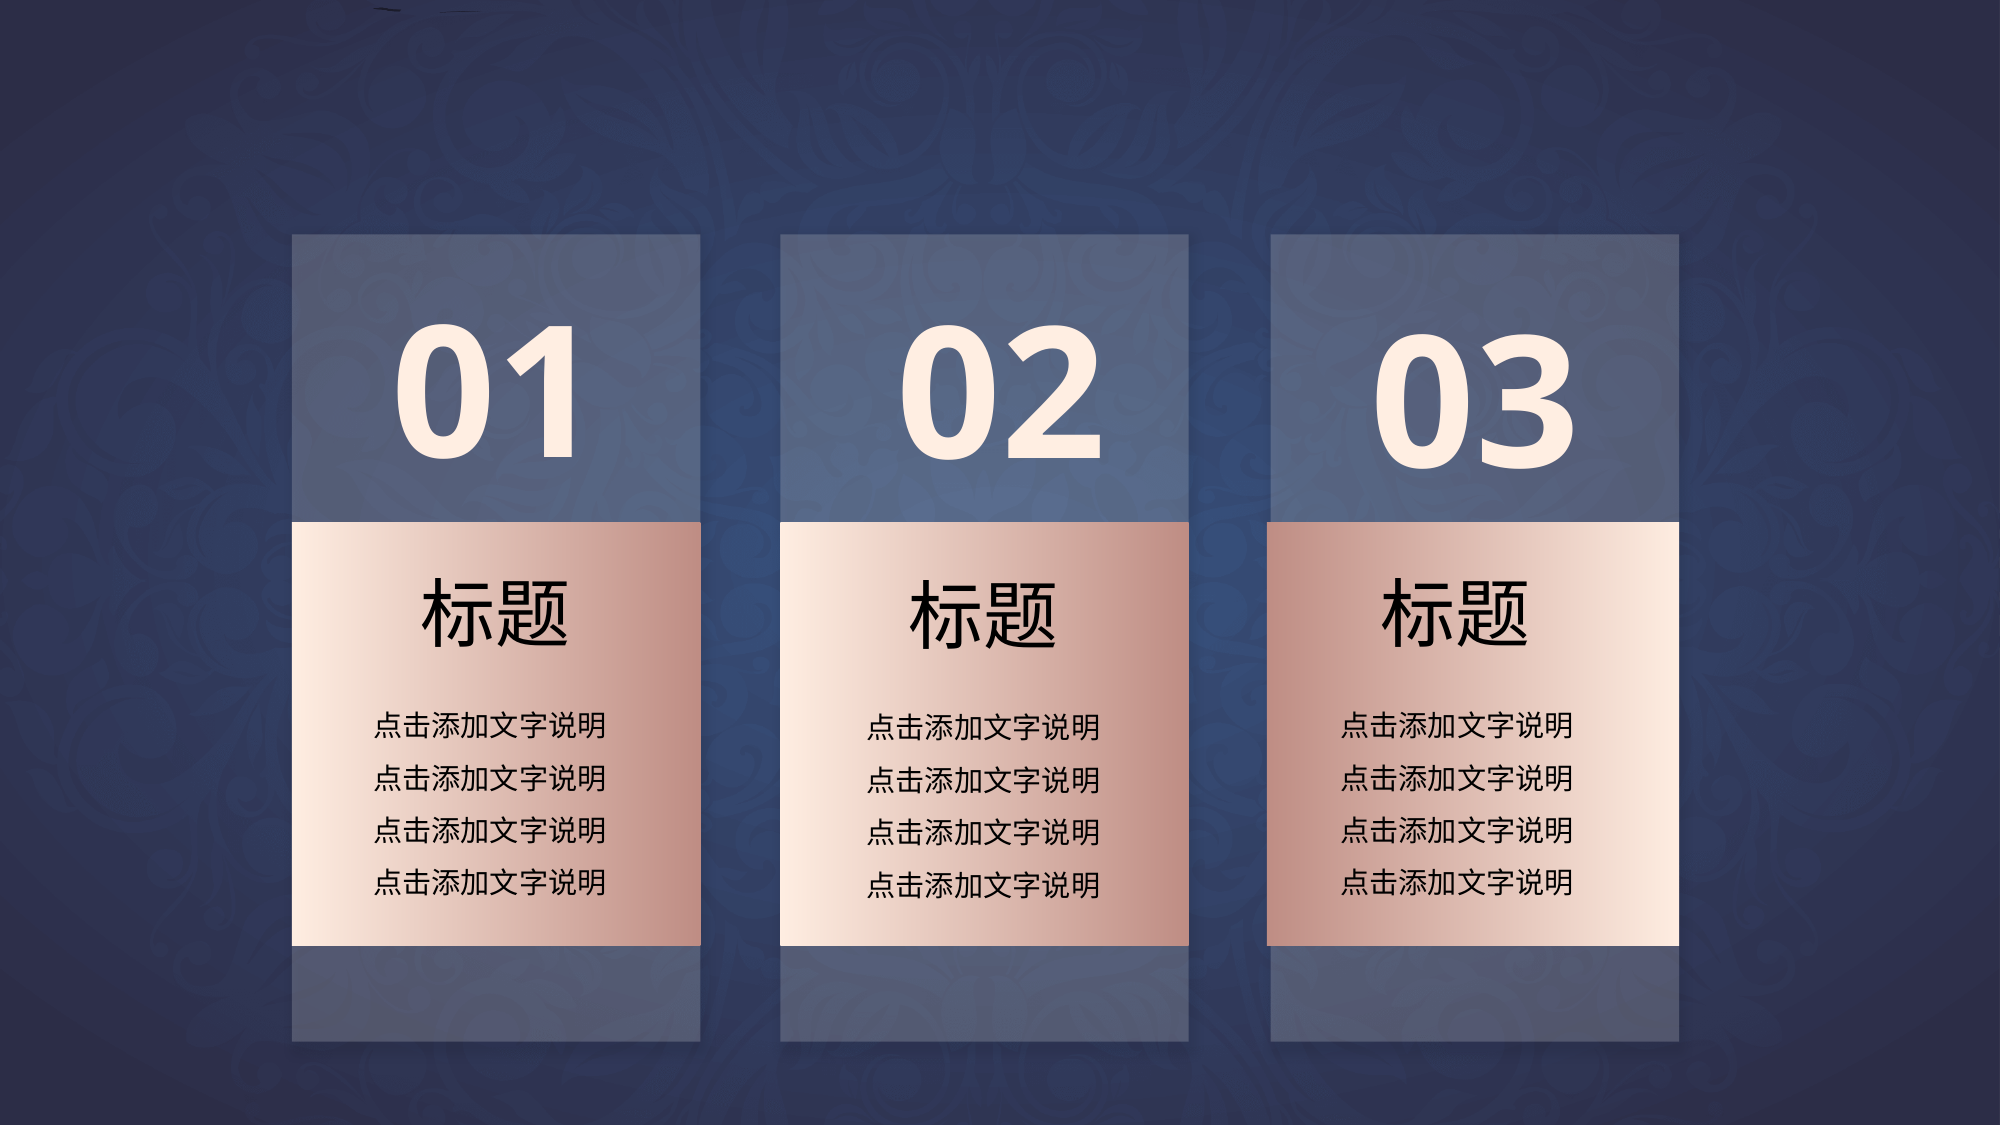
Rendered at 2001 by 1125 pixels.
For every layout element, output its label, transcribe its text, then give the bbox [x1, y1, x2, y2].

text_box 点击添加文字说明 点击添加文字说明 点击添加文字说明 点击添加文字说明 [353, 682, 628, 908]
text_box [779, 233, 1190, 522]
text_box [1270, 946, 1680, 1043]
picture [0, 0, 2000, 1125]
text_box 标题 [894, 561, 1088, 667]
text_box [779, 946, 1190, 1043]
text_box [291, 233, 701, 522]
text_box [1266, 522, 1680, 946]
text_box 02 [881, 267, 1122, 503]
text_box [291, 522, 701, 946]
text_box [291, 946, 701, 1043]
text_box 标题 [405, 559, 599, 664]
text_box 03 [1355, 276, 1595, 512]
text_box 点击添加文字说明 点击添加文字说明 点击添加文字说明 点击添加文字说明 [846, 684, 1121, 910]
text_box 点击添加文字说明 点击添加文字说明 点击添加文字说明 点击添加文字说明 [1320, 682, 1595, 908]
text_box [779, 522, 1190, 946]
text_box [1270, 233, 1680, 522]
text_box 标题 [1365, 559, 1559, 664]
text_box 01 [376, 266, 616, 502]
